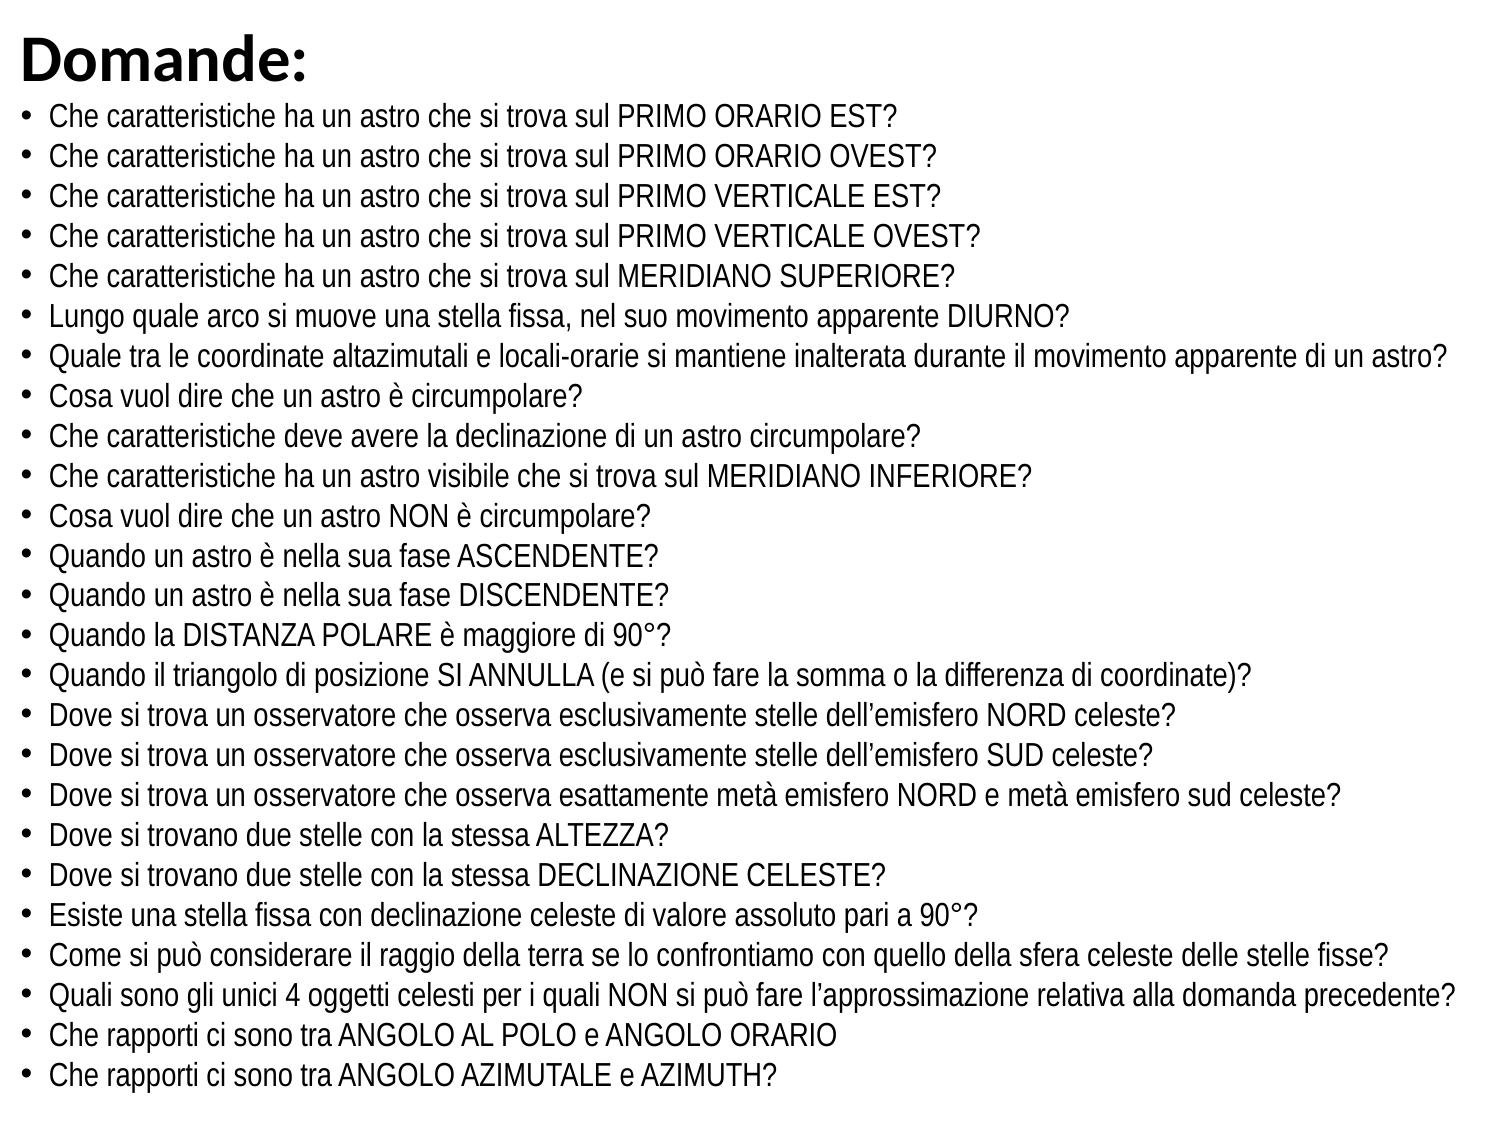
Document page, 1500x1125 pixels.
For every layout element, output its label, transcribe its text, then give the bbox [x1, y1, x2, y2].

text_box Domande: Che caratteristiche ha un astro che si trova sul PRIMO ORARIO EST? Che caratteristiche ha un astro che si trova sul PRIMO ORARIO OVEST? Che caratteristiche ha un astro che si trova sul PRIMO VERTICALE EST? Che caratteristiche ha un astro che si trova sul PRIMO VERTICALE OVEST? Che caratteristiche ha un astro che si trova sul MERIDIANO SUPERIORE? Lungo quale arco si muove una stella fissa, nel suo movimento apparente DIURNO? Quale tra le coordinate altazimutali e locali-orarie si mantiene inalterata durante il movimento apparente di un astro? Cosa vuol dire che un astro è circumpolare? Che caratteristiche deve avere la declinazione di un astro circumpolare? Che caratteristiche ha un astro visibile che si trova sul MERIDIANO INFERIORE? Cosa vuol dire che un astro NON è circumpolare? Quando un astro è nella sua fase ASCENDENTE? Quando un astro è nella sua fase DISCENDENTE? Quando la DISTANZA POLARE è maggiore di 90°? Quando il triangolo di posizione SI ANNULLA (e si può fare la somma o la differenza di coordinate)? Dove si trova un osservatore che osserva esclusivamente stelle dell’emisfero NORD celeste? Dove si trova un osservatore che osserva esclusivamente stelle dell’emisfero SUD celeste? Dove si trova un osservatore che osserva esattamente metà emisfero NORD e metà emisfero sud celeste? Dove si trovano due stelle con la stessa ALTEZZA? Dove si trovano due stelle con la stessa DECLINAZIONE CELESTE? Esiste una stella fissa con declinazione celeste di valore assoluto pari a 90°? Come si può considerare il raggio della terra se lo confrontiamo con quello della sfera celeste delle stelle fisse? Quali sono gli unici 4 oggetti celesti per i quali NON si può fare l’approssimazione relativa alla domanda precedente? Che rapporti ci sono tra ANGOLO AL POLO e ANGOLO ORARIO Che rapporti ci sono tra ANGOLO AZIMUTALE e AZIMUTH? [5, 7, 1500, 1100]
